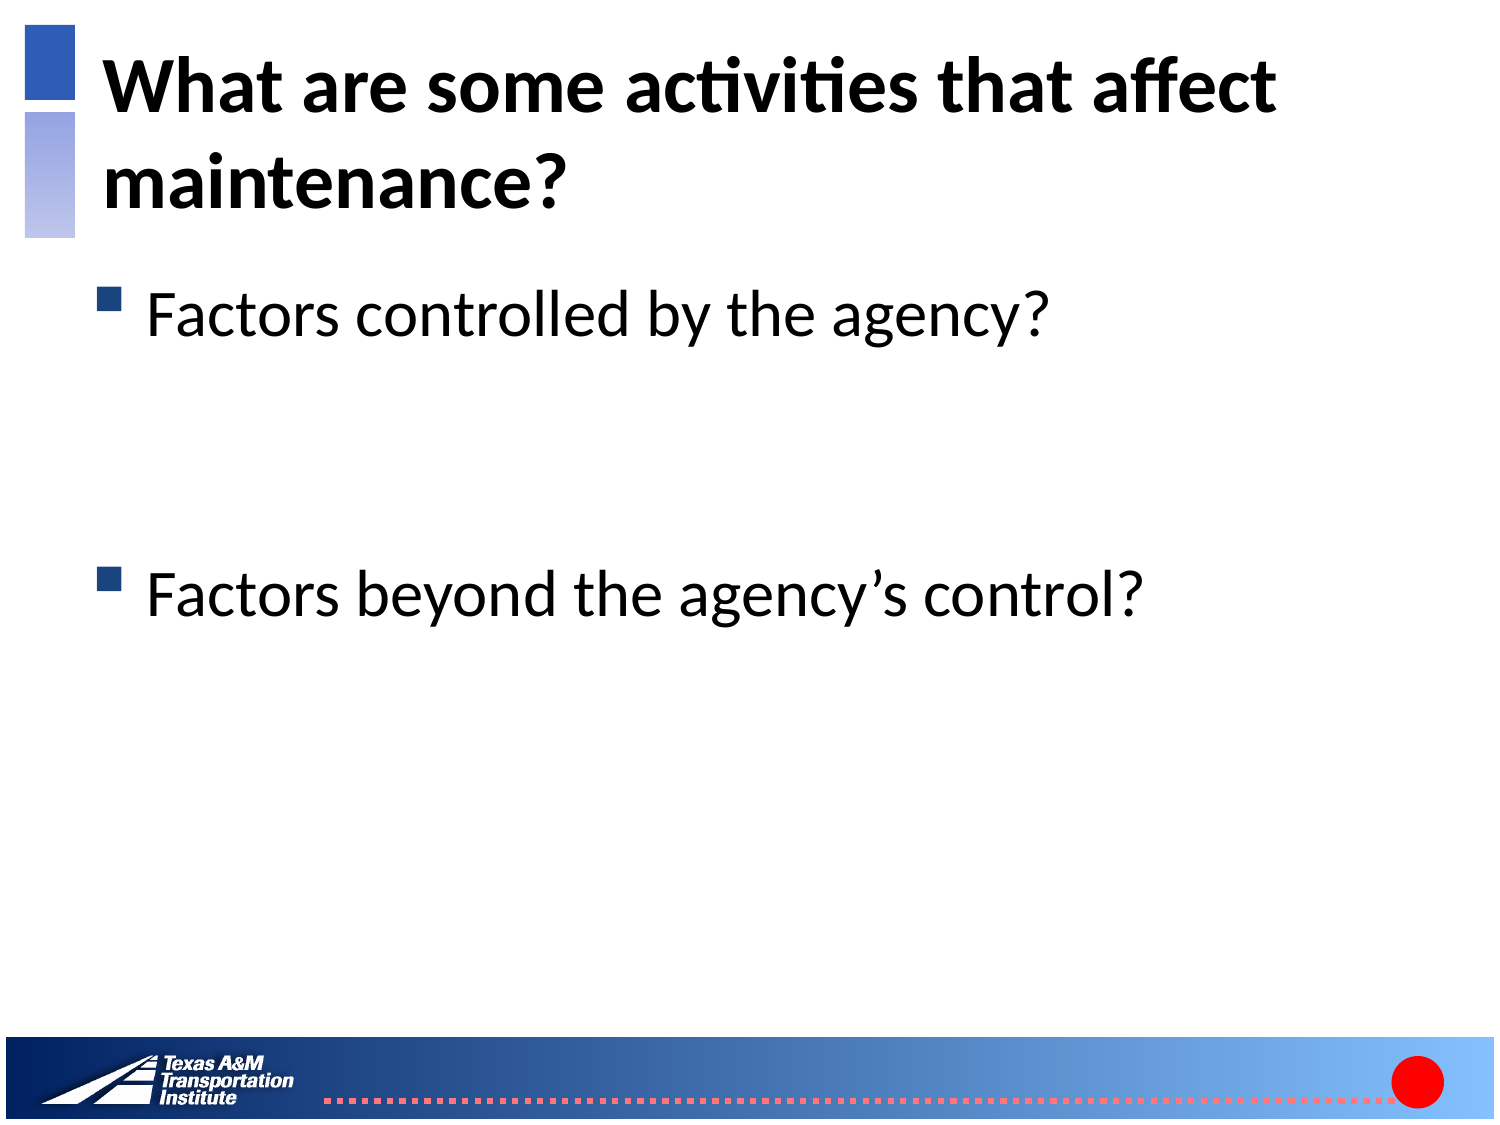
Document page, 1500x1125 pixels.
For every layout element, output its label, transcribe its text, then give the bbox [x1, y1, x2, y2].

picture [37, 1037, 300, 1125]
title What are some activities that affect maintenance? [87, 24, 1425, 233]
list Factors controlled by the agency? Factors beyond the agency’s control? [75, 262, 1425, 1000]
